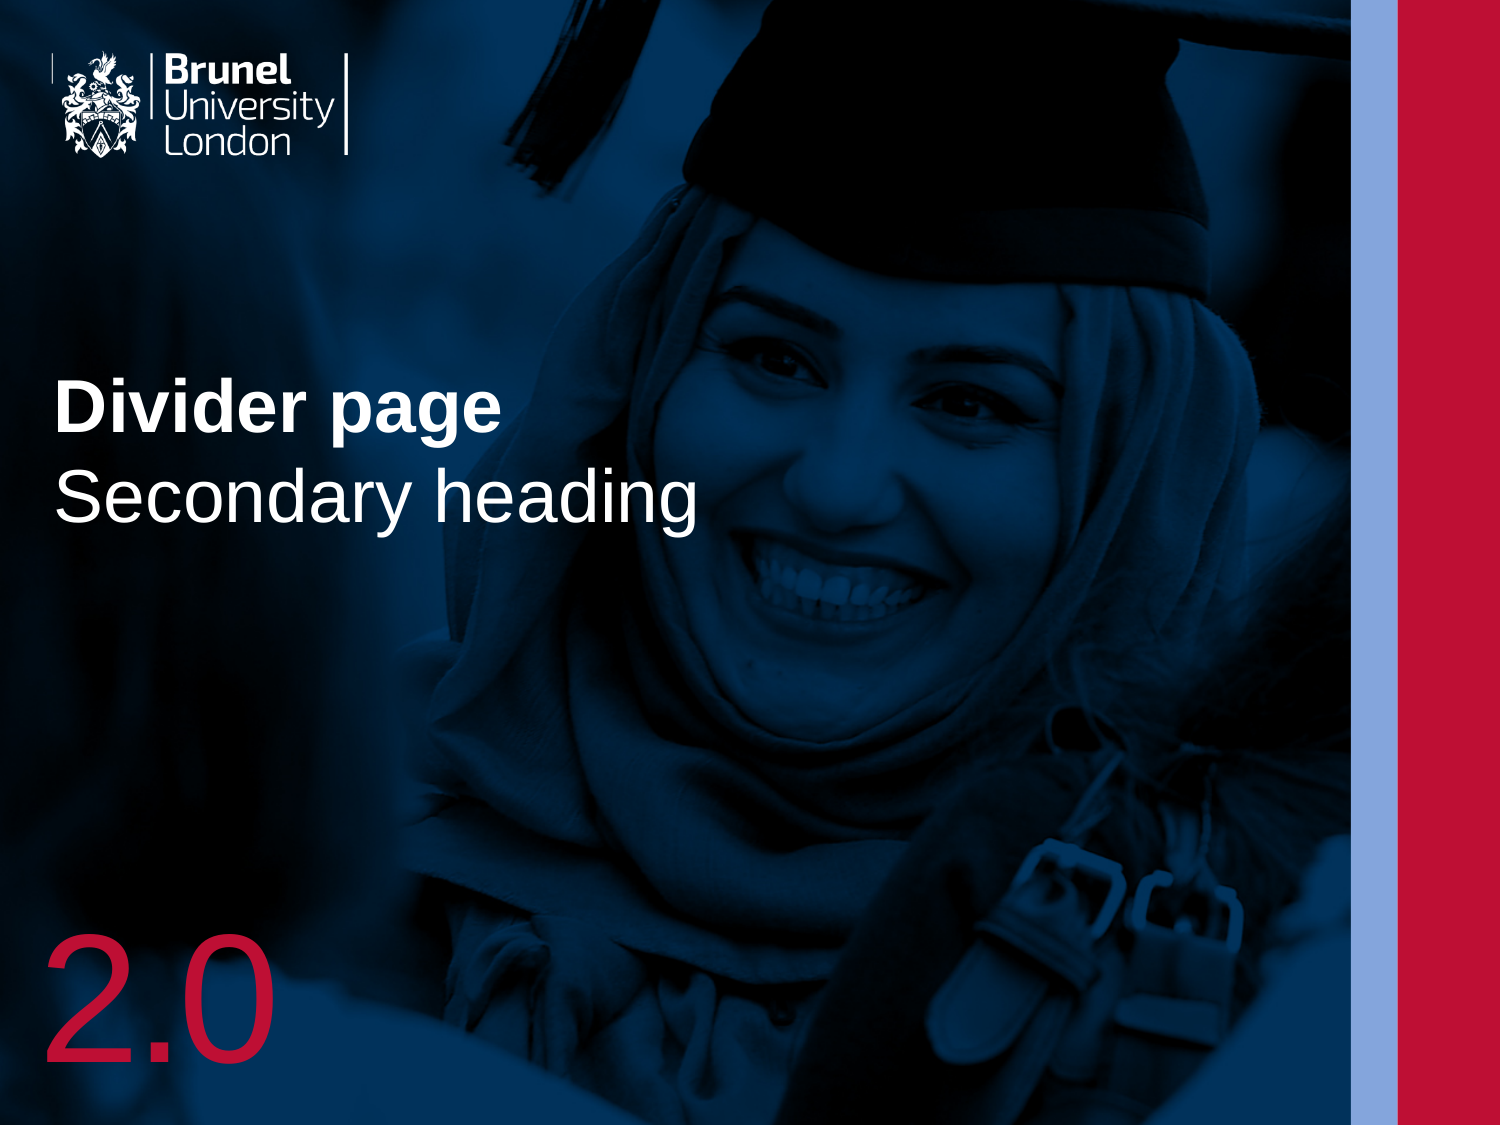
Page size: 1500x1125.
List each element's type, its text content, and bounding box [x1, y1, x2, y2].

title Divider page Secondary heading [48, 349, 916, 681]
picture [0, 0, 1350, 1125]
subtitle 2.0 [32, 819, 703, 1108]
